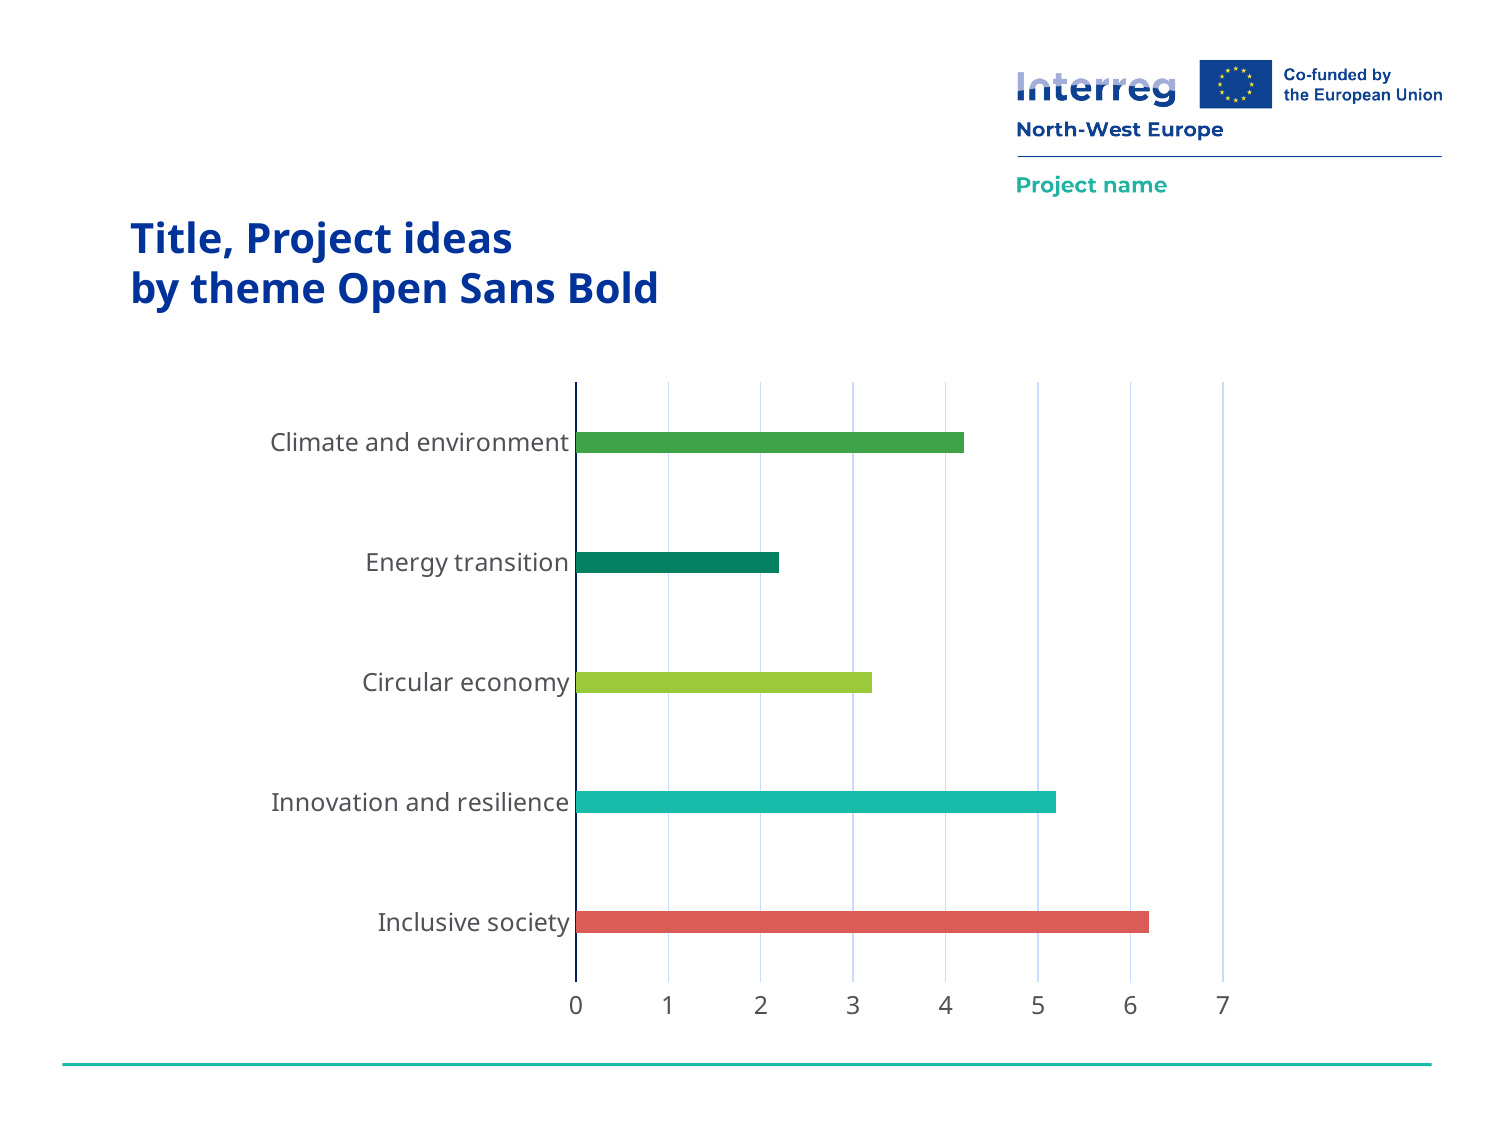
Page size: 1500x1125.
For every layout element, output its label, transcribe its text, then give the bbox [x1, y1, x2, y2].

picture [958, 0, 1500, 252]
text_box Title, Project ideas by theme Open Sans Bold [115, 204, 859, 352]
chart [249, 369, 1250, 1036]
